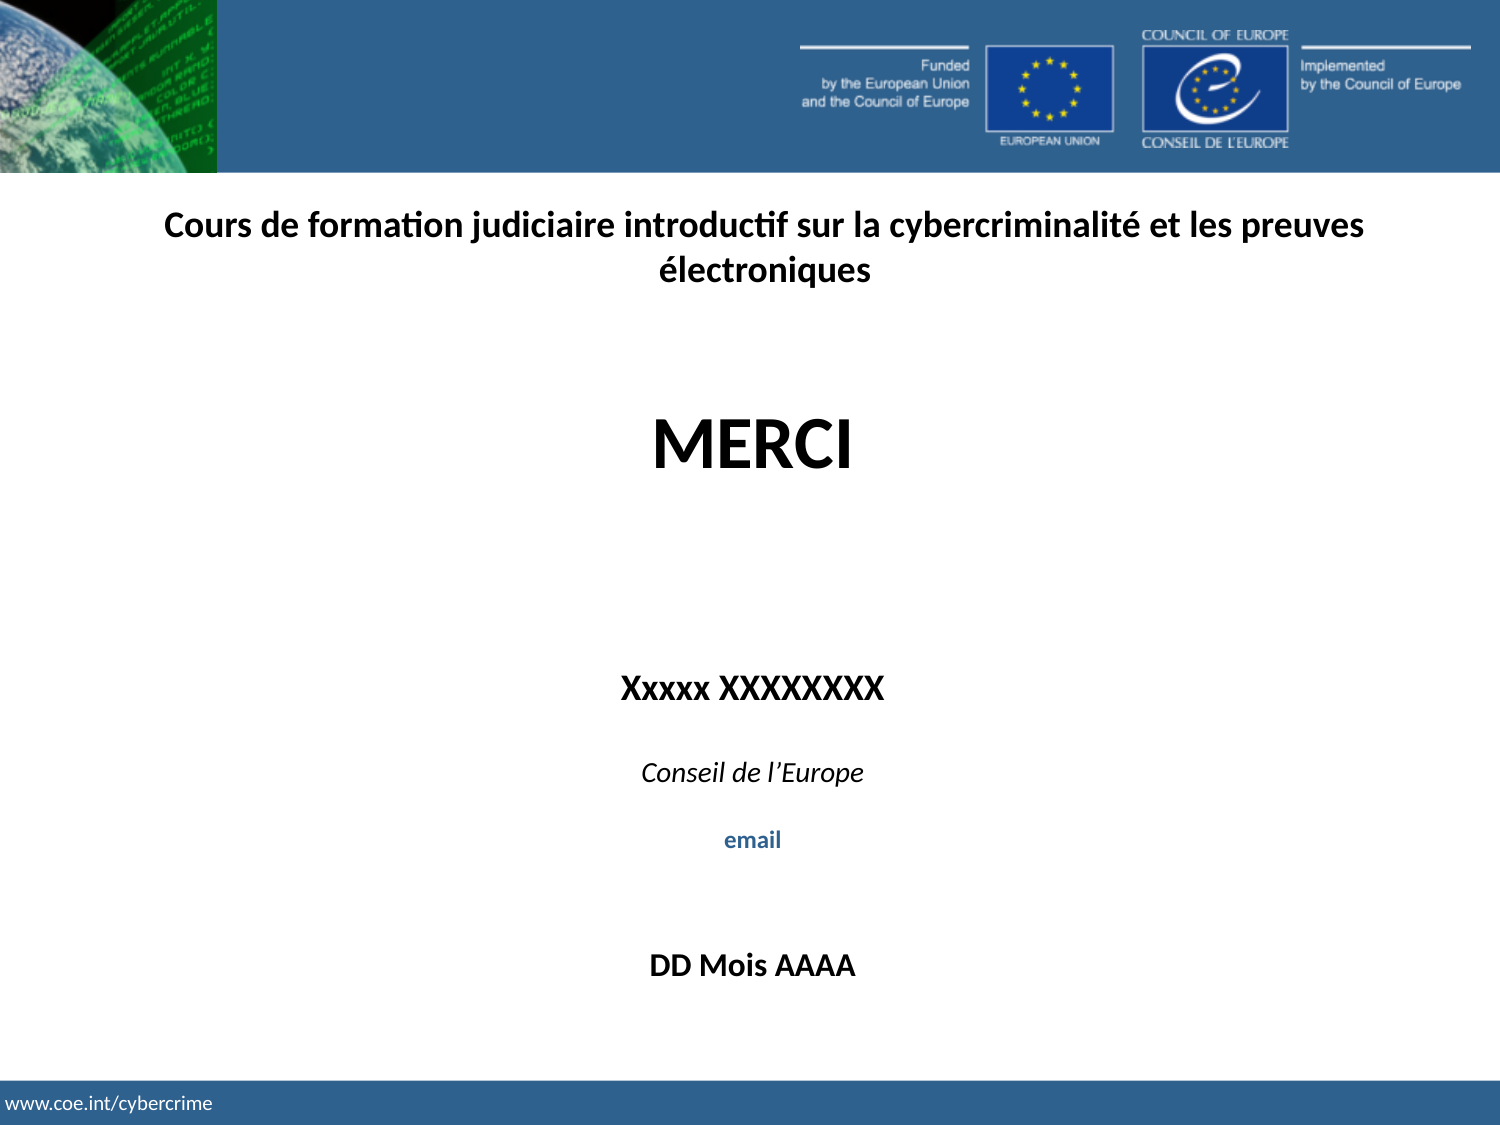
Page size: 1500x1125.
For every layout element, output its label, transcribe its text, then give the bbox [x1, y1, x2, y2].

text_box Cours de formation judiciaire introductif sur la cybercriminalité et les preuves électroniques [59, 193, 1471, 298]
picture [0, 1, 217, 173]
picture [799, 30, 1471, 148]
text_box MERCI Xxxxx XXXXXXXX Conseil de l’Europe email DD Mois AAAA [47, 385, 1459, 991]
